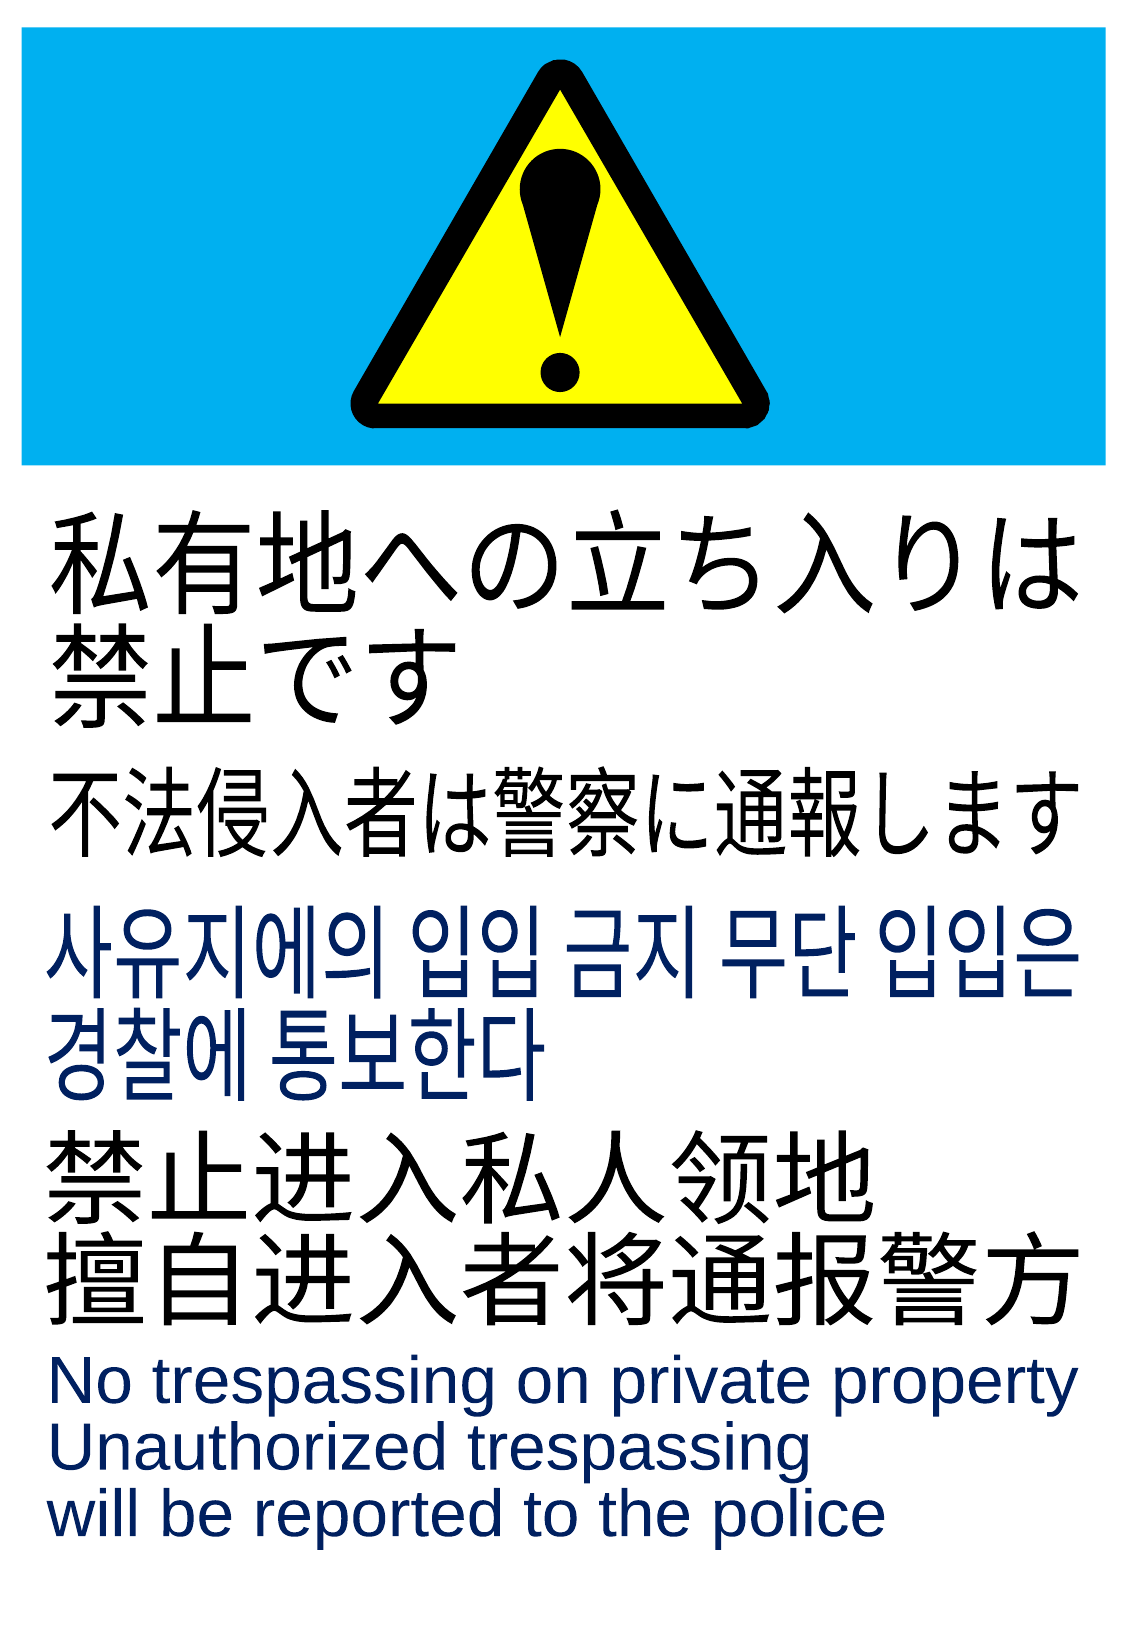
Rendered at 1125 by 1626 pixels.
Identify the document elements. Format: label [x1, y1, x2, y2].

text_box [350, 60, 770, 428]
text_box [19, 25, 1108, 468]
text_box [46, 509, 1079, 1551]
